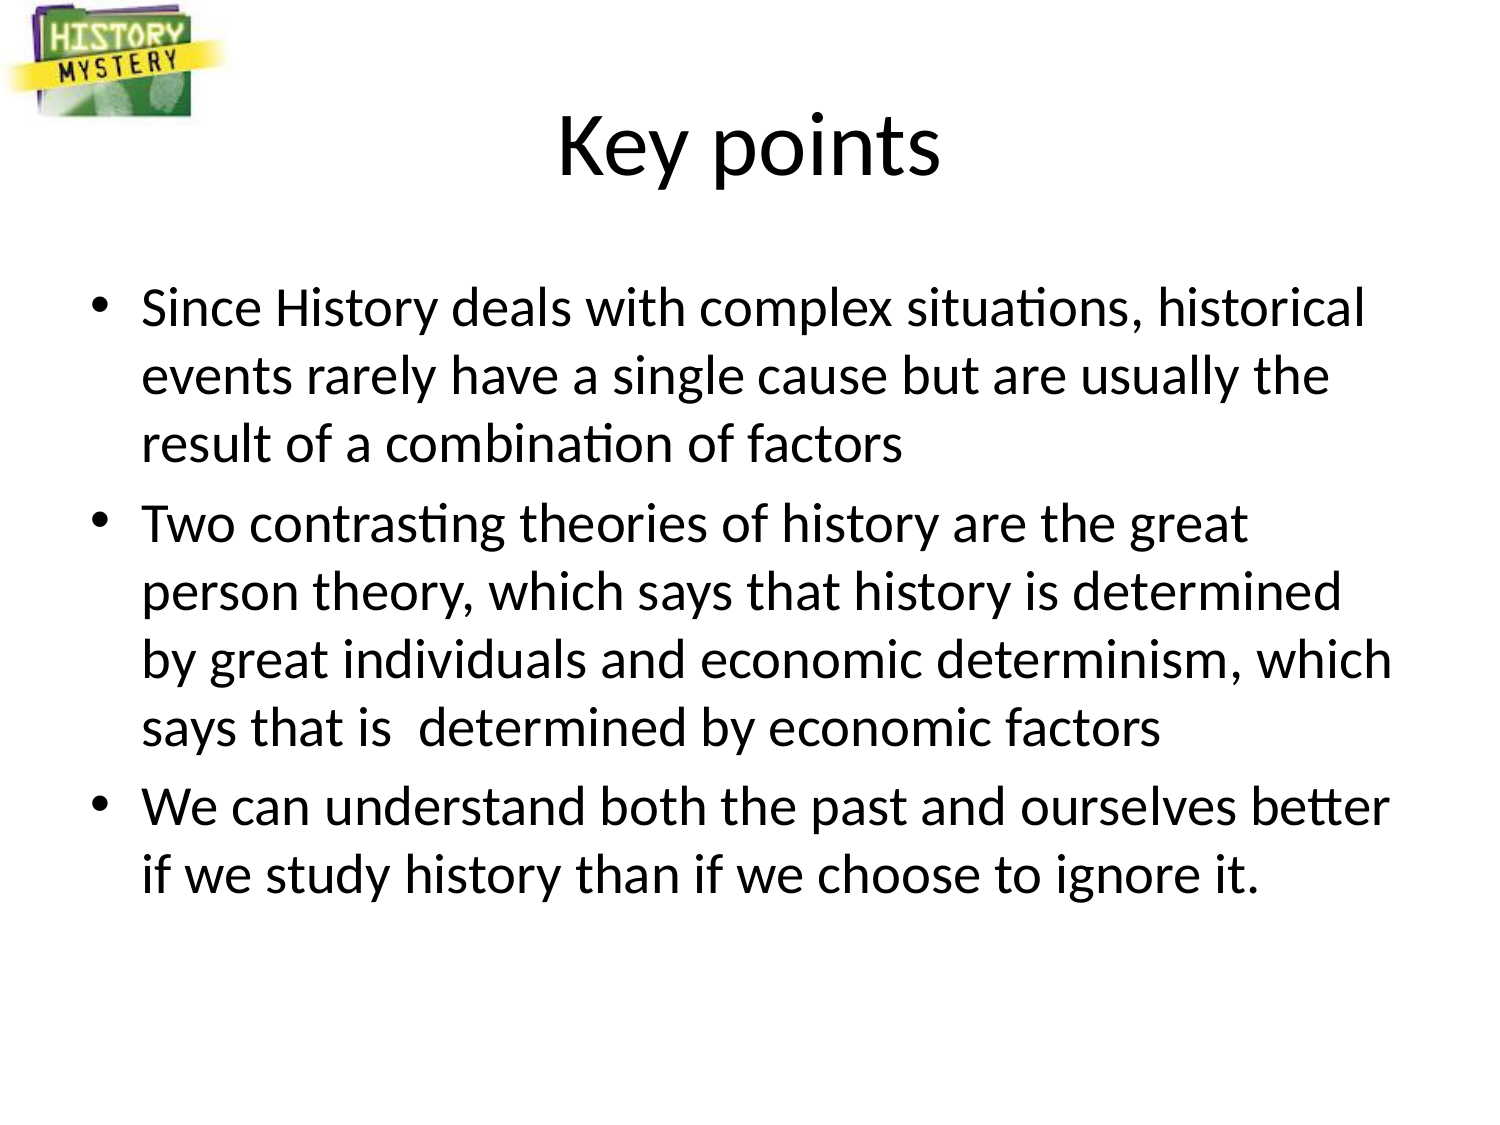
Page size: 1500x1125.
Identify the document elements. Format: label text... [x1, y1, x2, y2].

list Since History deals with complex situations, historical events rarely have a single cause but are usually the result of a combination of factors Two contrasting theories of history are the great person theory, which says that history is determined by great individuals and economic determinism, which says that is determined by economic factors We can understand both the past and ourselves better if we study history than if we choose to ignore it. [75, 262, 1425, 1005]
title Key points [75, 45, 1425, 233]
picture [0, 0, 235, 138]
